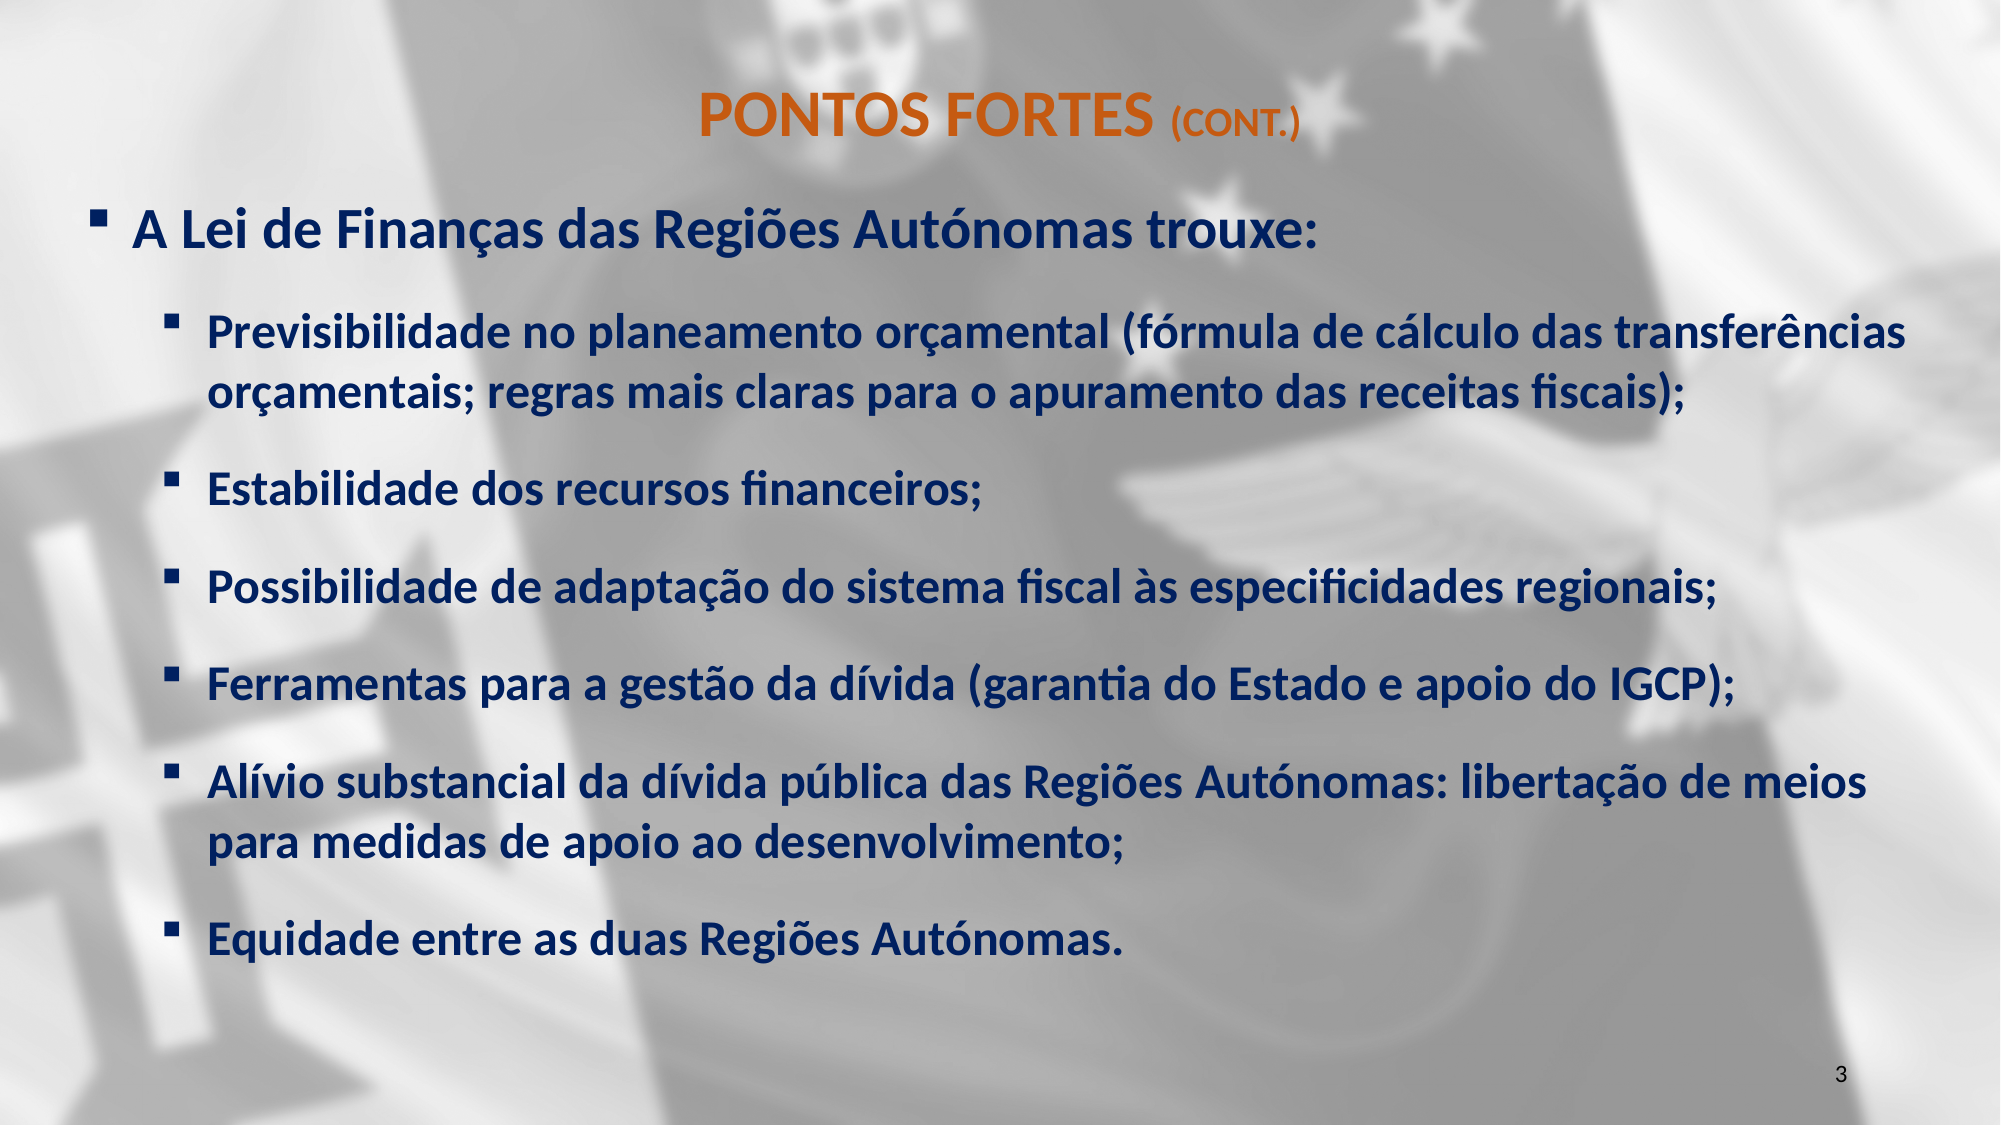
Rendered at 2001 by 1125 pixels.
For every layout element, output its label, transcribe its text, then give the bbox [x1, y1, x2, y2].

text_box A Lei de Finanças das Regiões Autónomas trouxe: Previsibilidade no planeamento orçamental (fórmula de cálculo das transferências orçamentais; regras mais claras para o apuramento das receitas fiscais); Estabilidade dos recursos financeiros; Possibilidade de adaptação do sistema fiscal às especificidades regionais; Ferramentas para a gestão da dívida (garantia do Estado e apoio do IGCP); Alívio substancial da dívida pública das Regiões Autónomas: libertação de meios para medidas de apoio ao desenvolvimento; Equidade entre as duas Regiões Autónomas. [70, 183, 1930, 973]
picture [0, 0, 2001, 1125]
slide_number 3 [1412, 1042, 1863, 1103]
title PONTOS FORTES (CONT.) [92, 59, 1908, 171]
